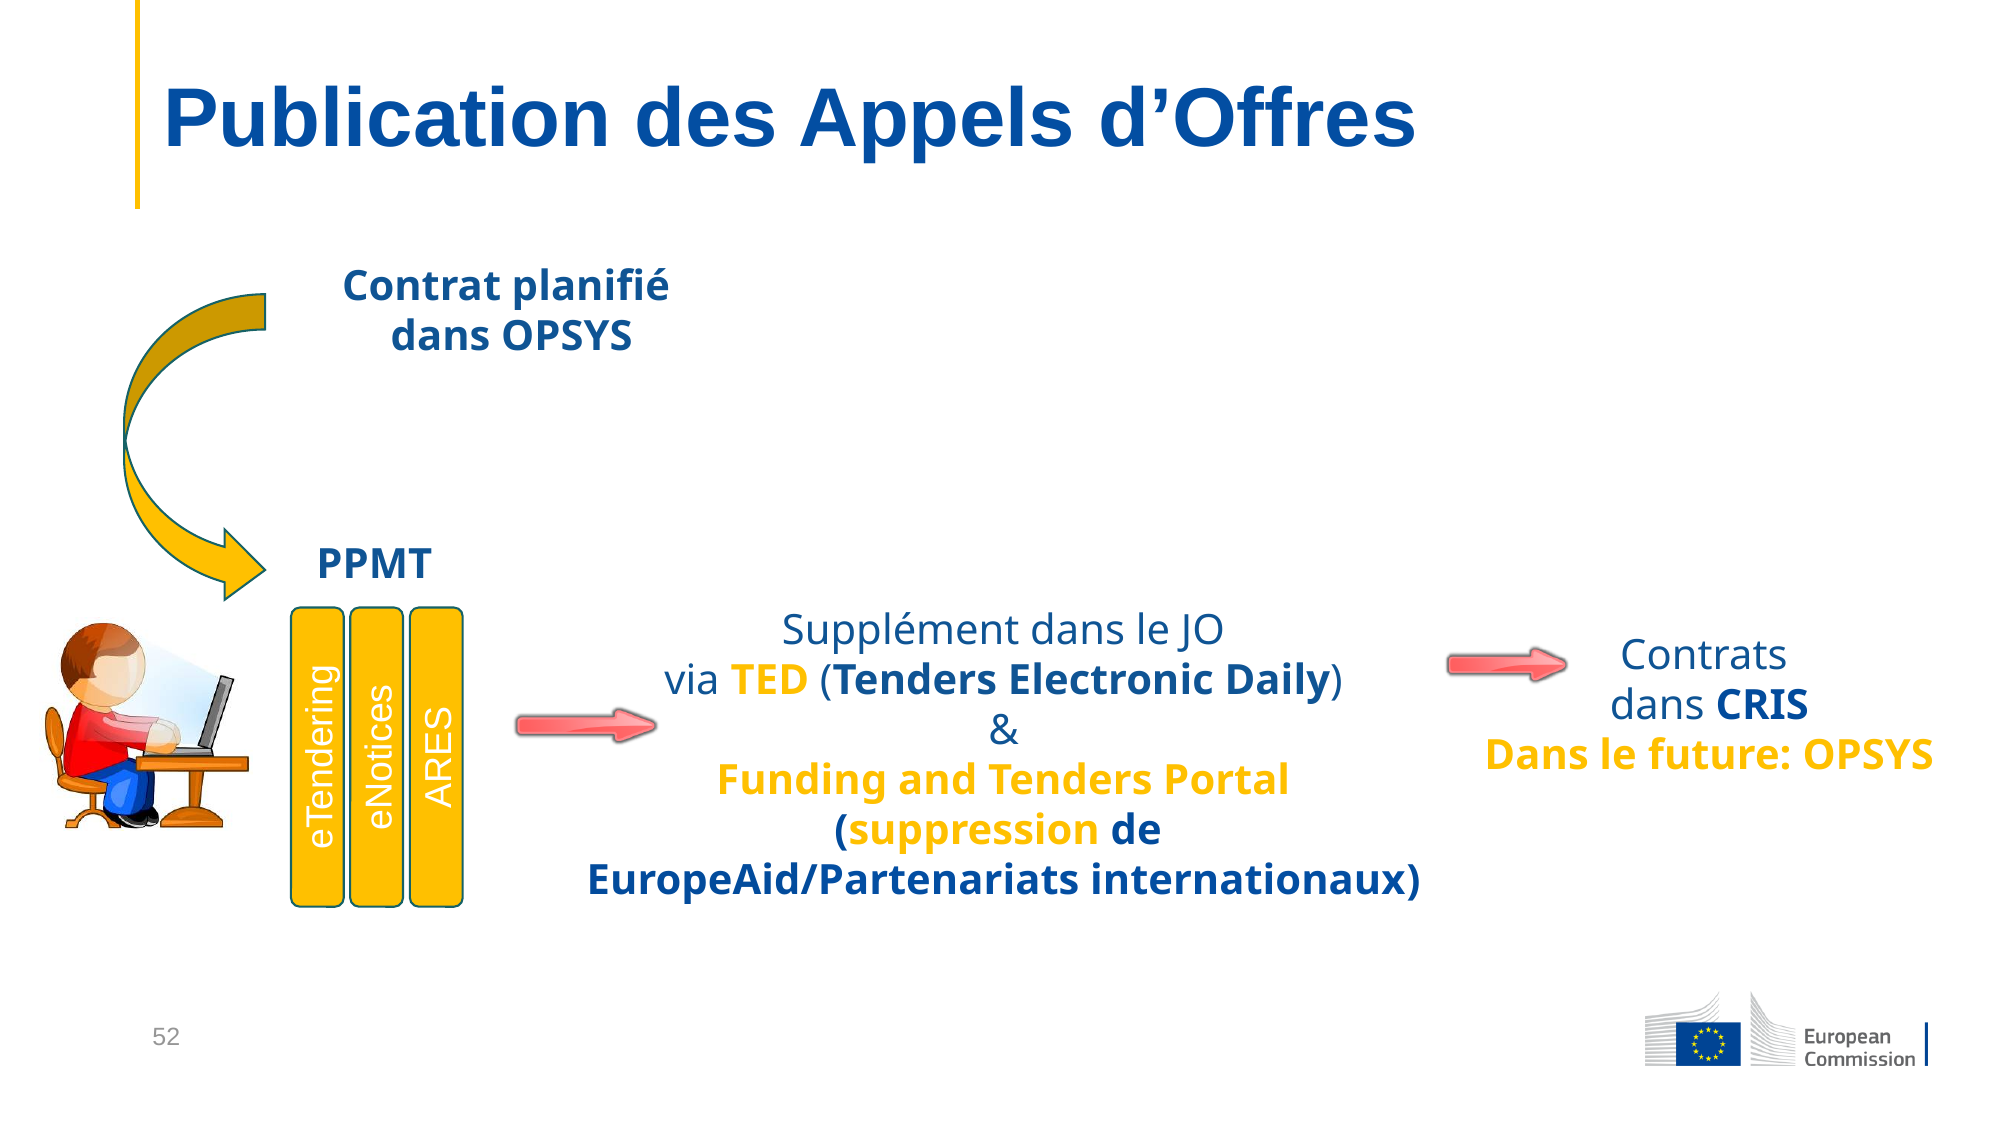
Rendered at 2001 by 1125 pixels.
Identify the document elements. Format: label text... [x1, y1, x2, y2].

picture [511, 703, 666, 749]
text_box eTendering [289, 606, 345, 908]
text_box ARES [408, 606, 464, 908]
text_box [123, 293, 267, 602]
text_box Supplément dans le JO via TED (Tenders Electronic Daily) & Funding and Tenders Portal (suppression de EuropeAid/Partenariats internationaux) [571, 595, 1436, 961]
slide_number 52 [137, 1005, 588, 1066]
text_box eNotices [349, 606, 405, 908]
text_box PPMT [288, 529, 460, 595]
title Publication des Appels d’Offres [148, 136, 2000, 265]
text_box Contrat planifié dans OPSYS [327, 251, 696, 367]
text_box Contrats dans CRIS Dans le future: OPSYS [1469, 619, 1949, 786]
picture [39, 617, 253, 831]
picture [1443, 642, 1575, 688]
picture [1645, 991, 1928, 1066]
